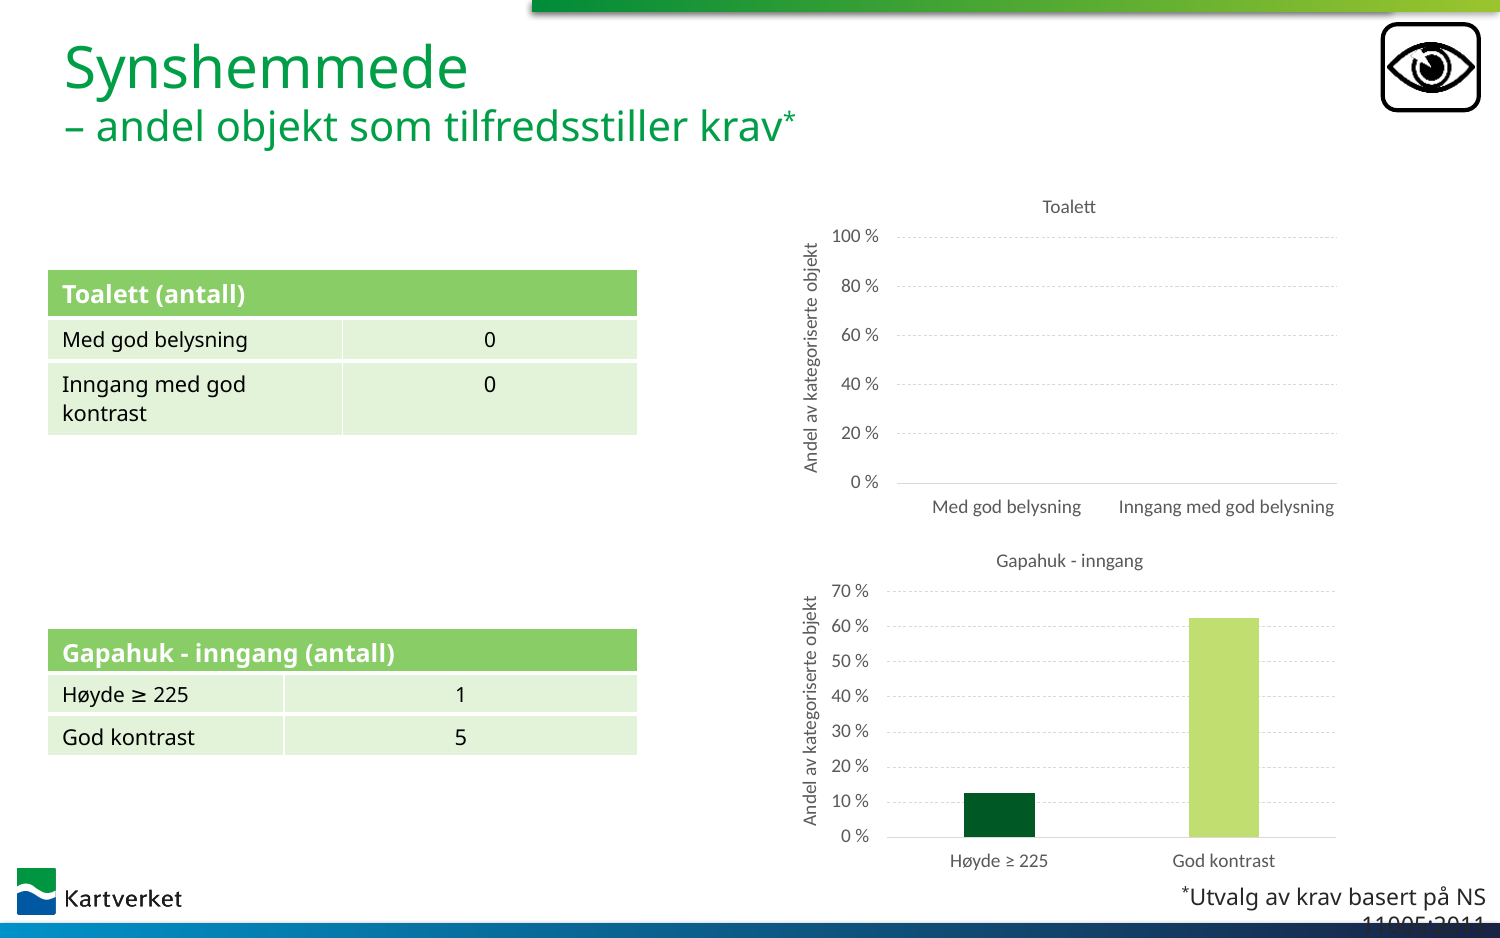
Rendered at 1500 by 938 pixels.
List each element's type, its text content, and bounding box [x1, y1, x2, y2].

table_cell 0 [343, 363, 637, 435]
table_cell God kontrast [48, 716, 283, 755]
table_cell Med god belysning [48, 320, 342, 359]
table_cell Høyde ≥ 225 [48, 675, 283, 712]
table_cell 1 [285, 675, 637, 712]
table_header Toalett (antall) [48, 270, 637, 316]
table_cell 0 [343, 320, 637, 359]
picture [791, 187, 1348, 526]
table_header Gapahuk - inngang (antall) [48, 629, 637, 671]
text_box *Utvalg av krav basert på NS 11005:2011 [1068, 873, 1500, 938]
picture [791, 541, 1348, 880]
table_cell 5 [285, 716, 637, 755]
text_box Synshemmede – andel objekt som tilfredsstiller krav* [49, 24, 1431, 158]
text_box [1382, 24, 1480, 111]
table_cell Inngang med god kontrast [48, 363, 342, 435]
